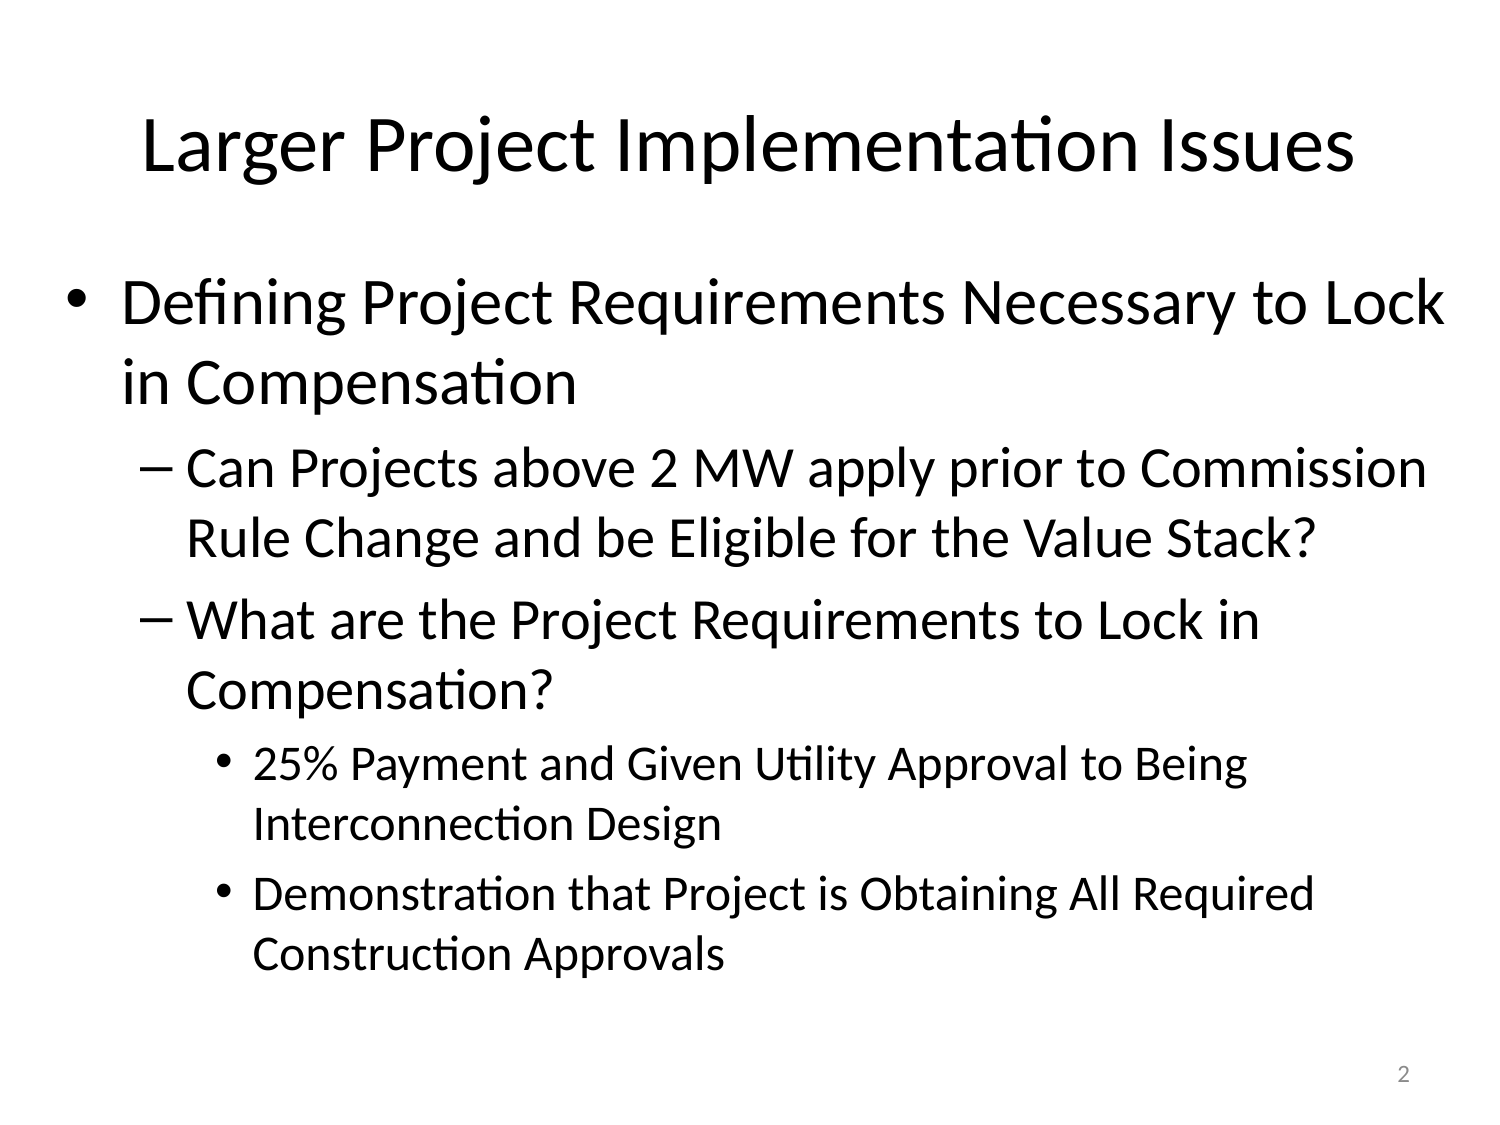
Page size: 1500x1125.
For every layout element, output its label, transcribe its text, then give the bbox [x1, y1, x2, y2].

list Defining Project Requirements Necessary to Lock in Compensation Can Projects above 2 MW apply prior to Commission Rule Change and be Eligible for the Value Stack? What are the Project Requirements to Lock in Compensation? 25% Payment and Given Utility Approval to Being Interconnection Design Demonstration that Project is Obtaining All Required Construction Approvals [50, 249, 1463, 1005]
title Larger Project Implementation Issues [75, 45, 1425, 233]
slide_number 2 [1074, 1042, 1425, 1103]
